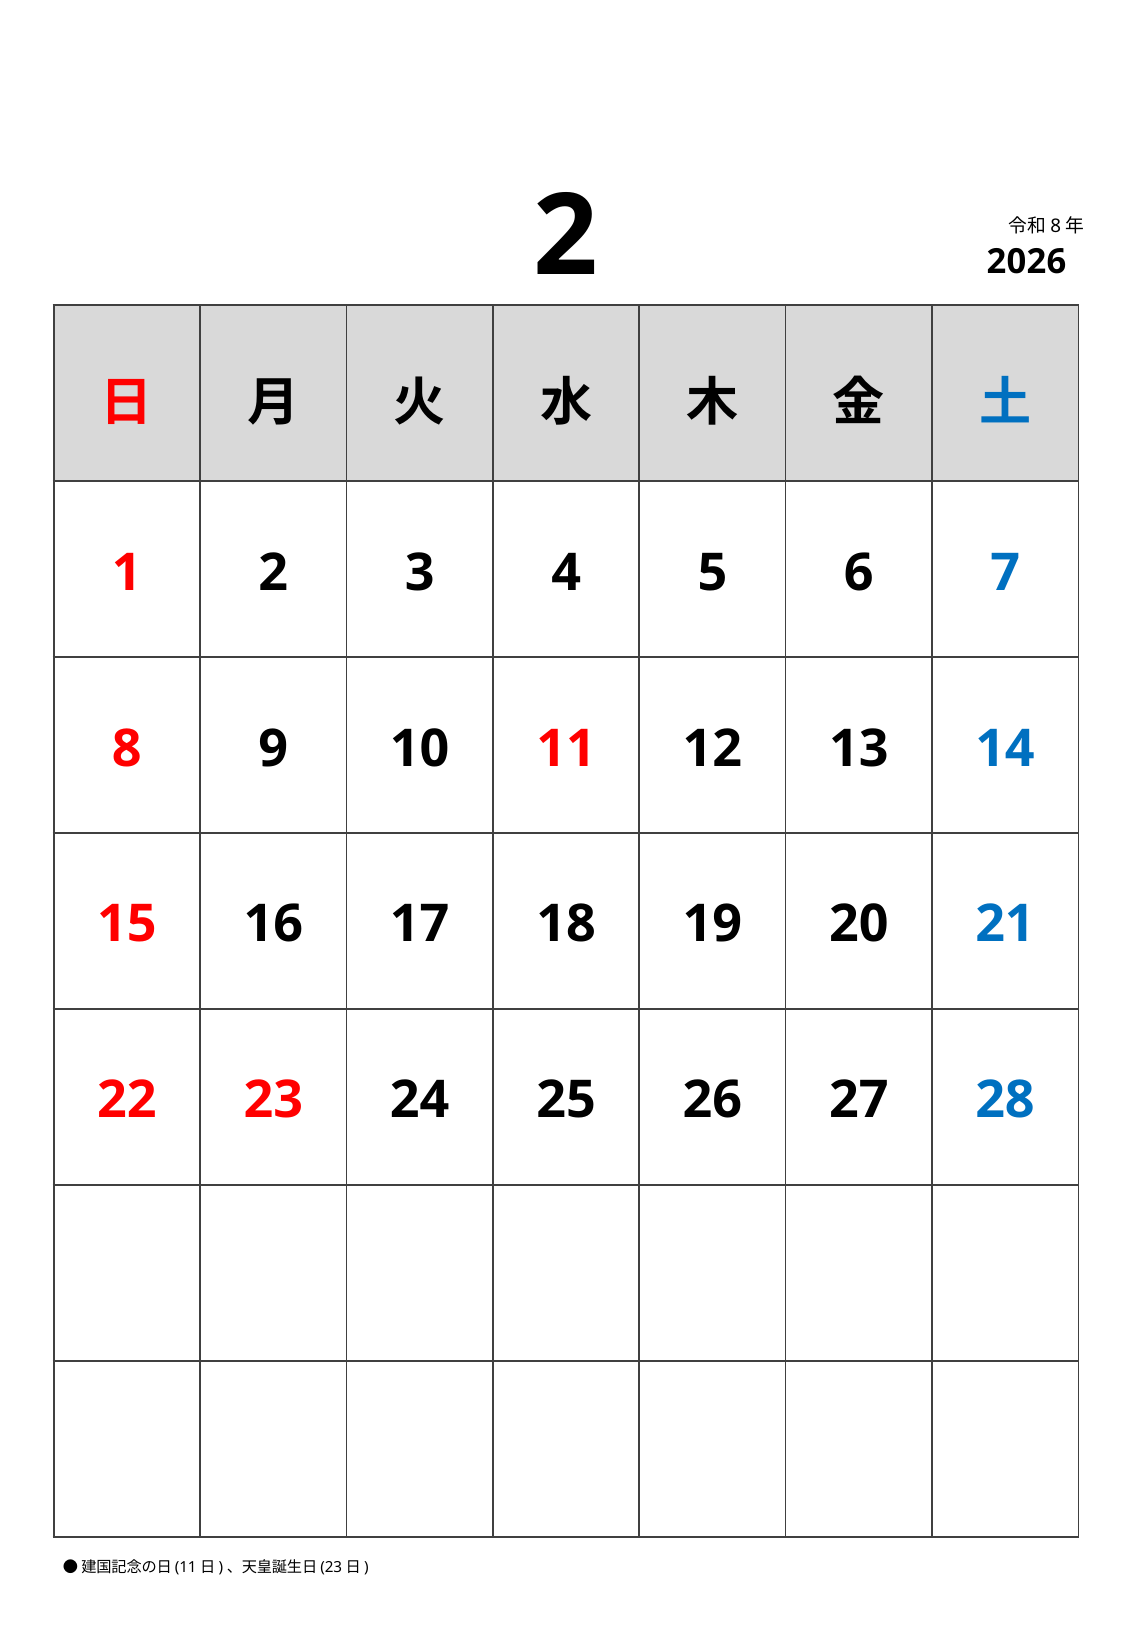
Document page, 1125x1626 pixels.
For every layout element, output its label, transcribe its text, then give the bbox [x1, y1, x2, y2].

table_cell 4 [494, 482, 638, 656]
table_cell 20 [786, 834, 931, 1008]
table_cell 17 [347, 834, 492, 1008]
table_cell [201, 1362, 346, 1536]
table_cell 1 [55, 482, 199, 656]
table_cell 5 [640, 482, 785, 656]
table_cell 22 [55, 1010, 199, 1184]
table_cell 21 [933, 834, 1078, 1008]
table_cell 18 [494, 834, 638, 1008]
text_box 令和8年 [993, 206, 1100, 244]
table_header 金 [786, 306, 931, 480]
table_cell 14 [933, 658, 1078, 832]
table_cell 12 [640, 658, 785, 832]
table_header 火 [347, 306, 492, 480]
table_cell [640, 1362, 785, 1536]
text_box 2 [518, 154, 614, 305]
table_cell 19 [640, 834, 785, 1008]
table_cell 15 [55, 834, 199, 1008]
table_cell [494, 1362, 638, 1536]
table_cell 16 [201, 834, 346, 1008]
table_cell [933, 1362, 1078, 1536]
table_cell 13 [786, 658, 931, 832]
table_header 木 [640, 306, 785, 480]
table_cell 6 [786, 482, 931, 656]
table_header 土 [933, 306, 1078, 480]
table_cell [494, 1186, 638, 1360]
table_cell [347, 1362, 492, 1536]
table_cell 2 [201, 482, 346, 656]
table_cell 8 [55, 658, 199, 832]
table_cell 28 [933, 1010, 1078, 1184]
table_header 水 [494, 306, 638, 480]
table_cell [786, 1186, 931, 1360]
table_cell 26 [640, 1010, 785, 1184]
table_cell [201, 1186, 346, 1360]
table_cell 3 [347, 482, 492, 656]
table_header 月 [201, 306, 346, 480]
table_cell 11 [494, 658, 638, 832]
table_cell [55, 1362, 199, 1536]
table_cell 9 [201, 658, 346, 832]
table_cell [347, 1186, 492, 1360]
table_cell 24 [347, 1010, 492, 1184]
text_box 2026 [971, 231, 1082, 288]
table_cell 10 [347, 658, 492, 832]
text_box ●建国記念の日(11日)、天皇誕生日(23日) [48, 1549, 384, 1583]
table_cell [786, 1362, 931, 1536]
table_cell [933, 1186, 1078, 1360]
table_cell 7 [933, 482, 1078, 656]
table_cell [640, 1186, 785, 1360]
table_cell 25 [494, 1010, 638, 1184]
table_cell 27 [786, 1010, 931, 1184]
table_cell 23 [201, 1010, 346, 1184]
table_header 日 [55, 306, 199, 480]
table_cell [55, 1186, 199, 1360]
